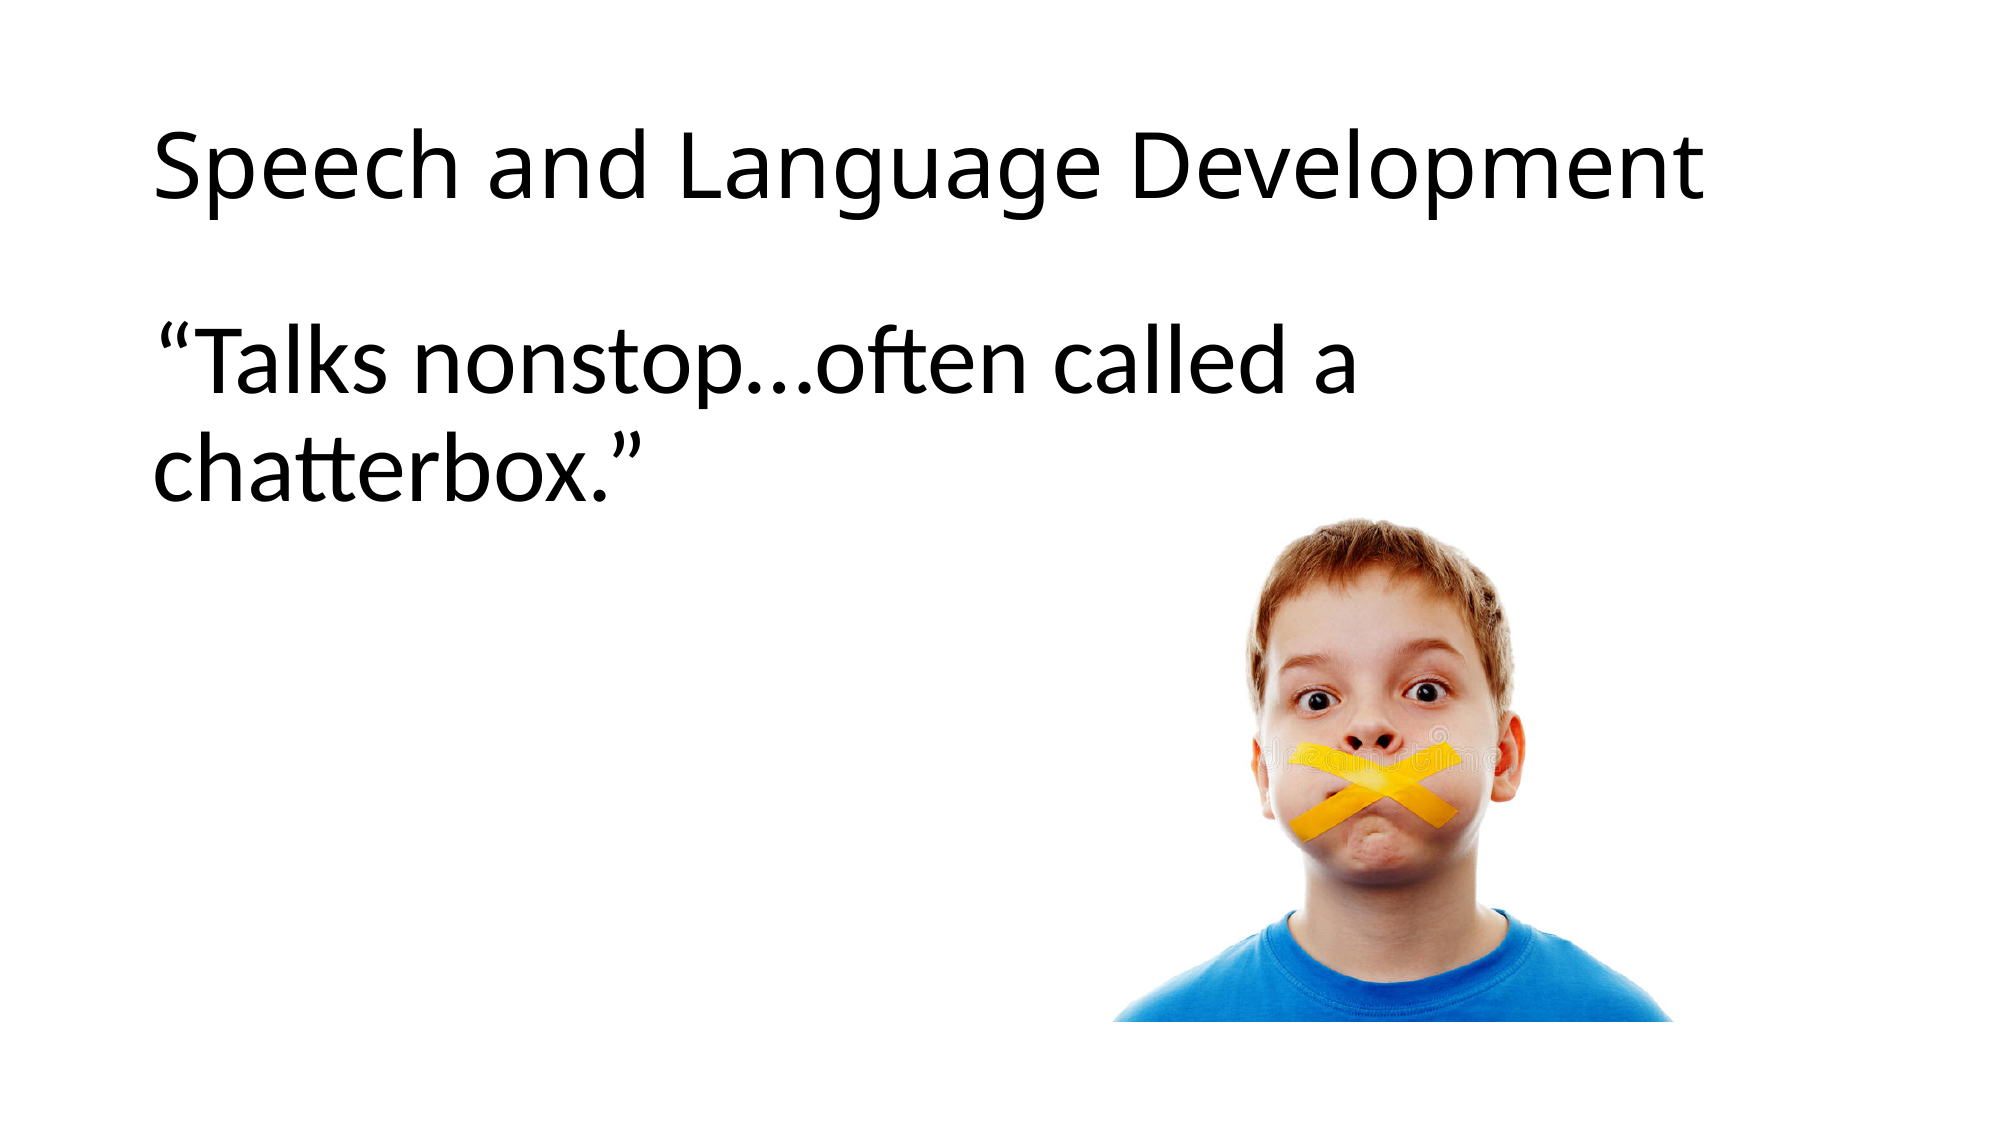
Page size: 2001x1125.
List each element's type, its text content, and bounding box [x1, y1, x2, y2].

picture [1051, 474, 1720, 1022]
title Speech and Language Development [137, 59, 1863, 278]
list “Talks nonstop…often called a chatterbox.” [137, 299, 1863, 626]
